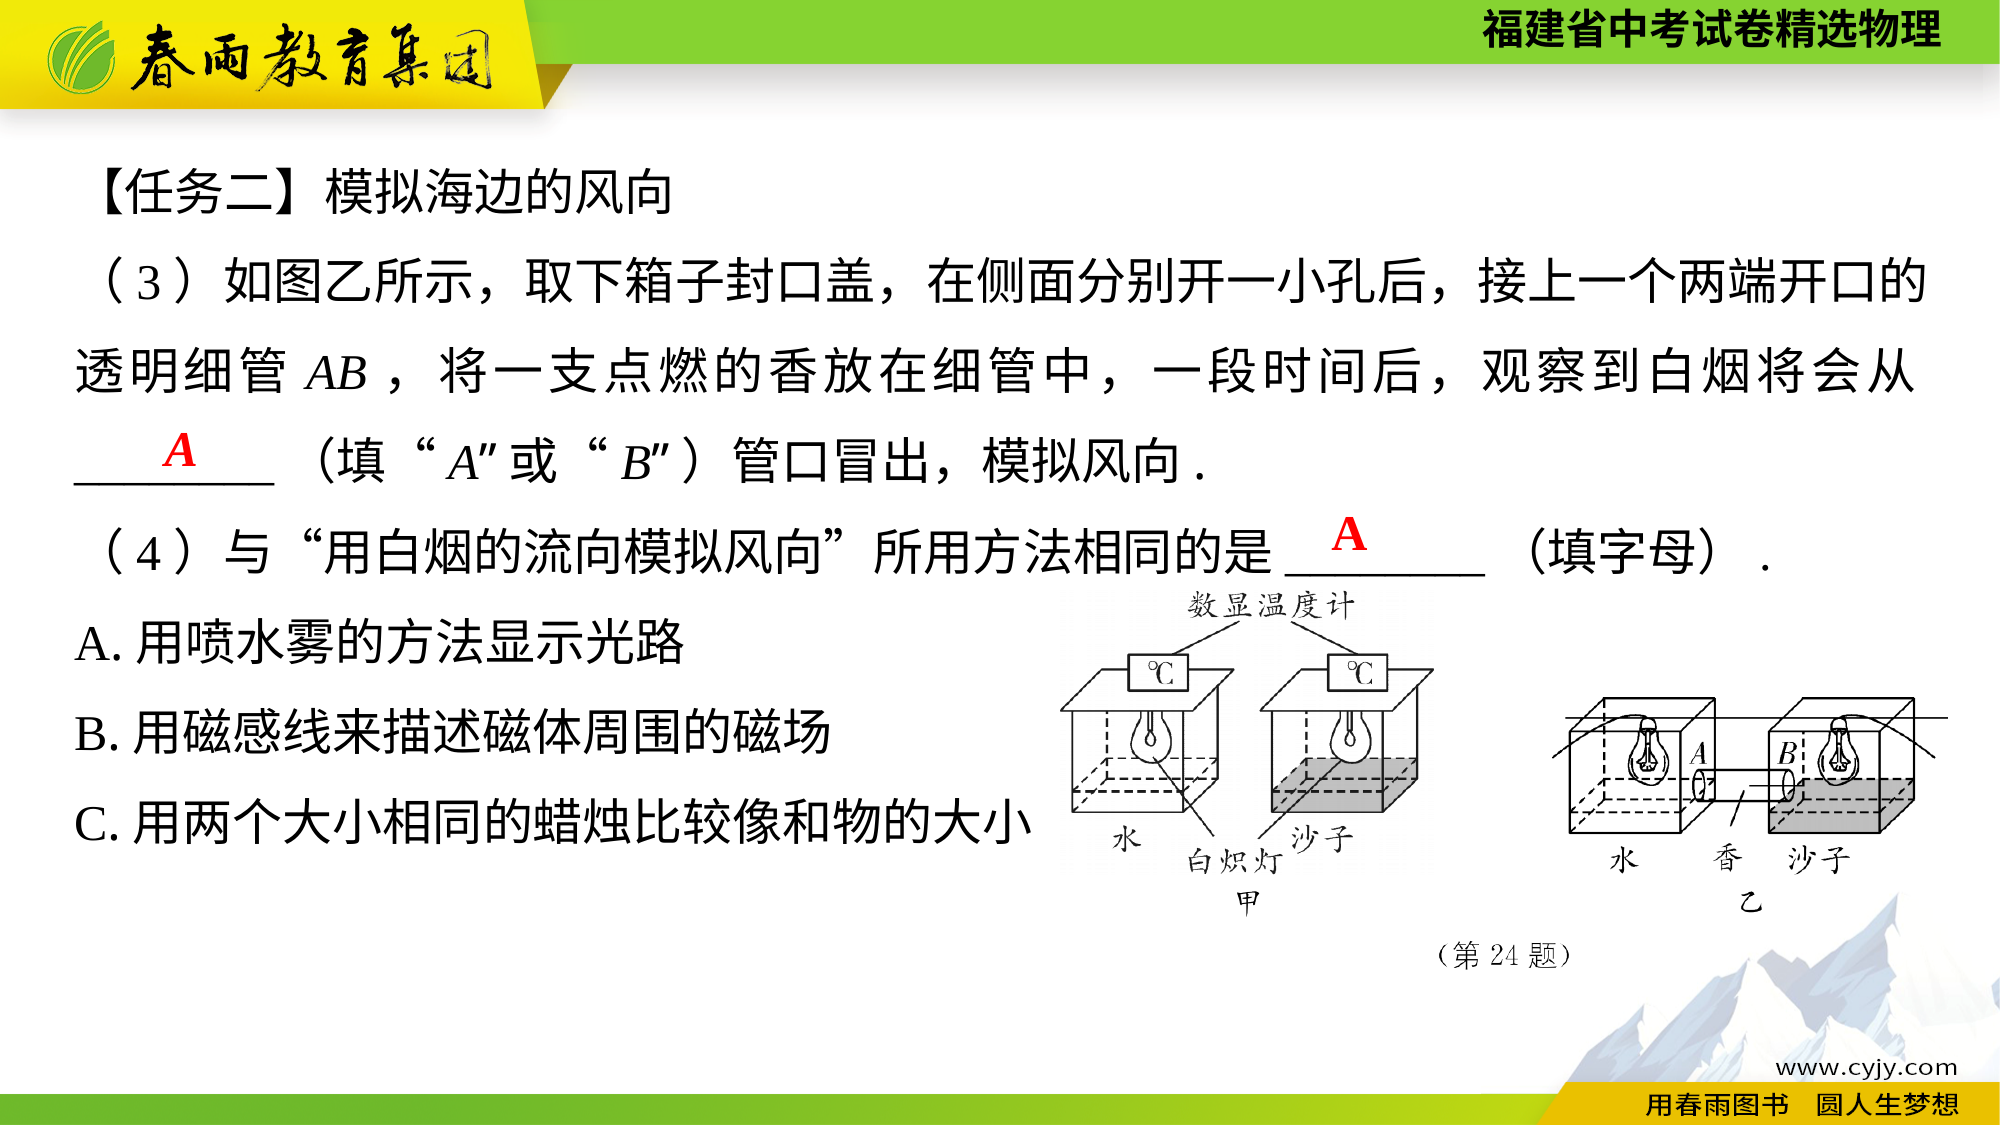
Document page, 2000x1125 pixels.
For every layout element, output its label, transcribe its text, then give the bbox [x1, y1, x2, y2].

text_box A [1254, 493, 1383, 569]
list 【任务二】模拟海边的风向 （3）如图乙所示，取下箱子封口盖，在侧面分别开一小孔后，接上一个两端开口的透明细管AB，将一支点燃的香放在细管中，一段时间后，观察到白烟将会从________（填“A”或“B”）管口冒出，模拟风向. （4）与“用白烟的流向模拟风向”所用方法相同的是________（填字母）. A.用喷水雾的方法显示光路 B.用磁感线来描述磁体周围的磁场 C.用两个大小相同的蜡烛比较像和物的大小 [59, 122, 1944, 865]
picture [0, 0, 2000, 1125]
text_box A [149, 408, 213, 484]
